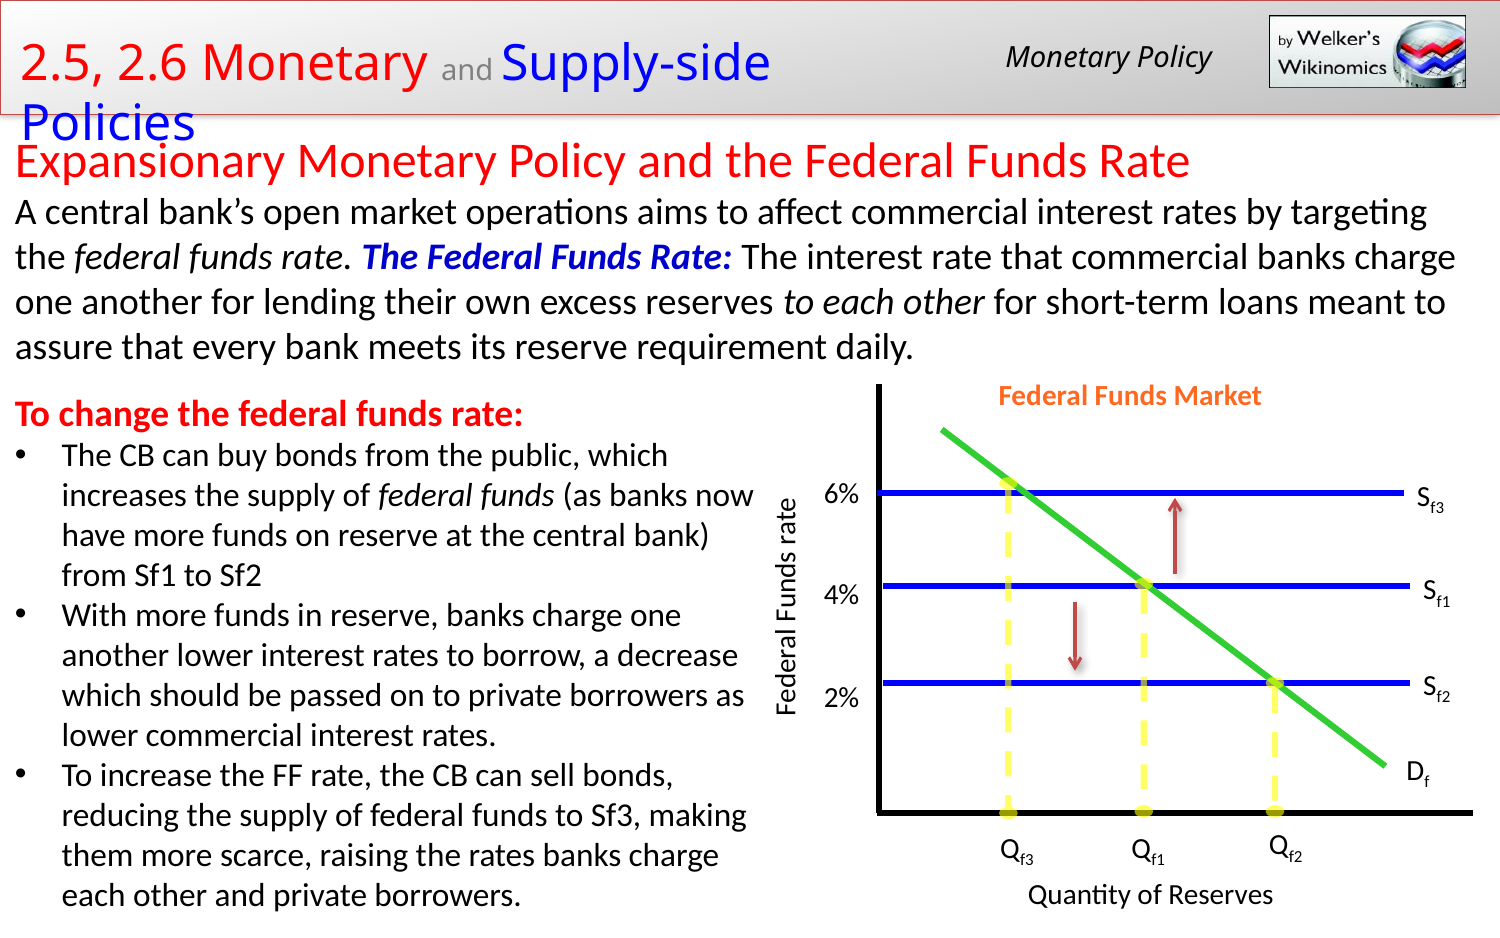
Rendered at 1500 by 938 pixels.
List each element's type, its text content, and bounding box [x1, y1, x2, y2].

text_box To change the federal funds rate: The CB can buy bonds from the public, which increases the supply of federal funds (as banks now have more funds on reserve at the central bank) from Sf1 to Sf2 With more funds in reserve, banks charge one another lower interest rates to borrow, a decrease which should be passed on to private borrowers as lower commercial interest rates. To increase the FF rate, the CB can sell bonds, reducing the supply of federal funds to Sf3, making them more scarce, raising the rates banks charge each other and private borrowers. [0, 381, 753, 920]
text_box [758, 368, 1500, 919]
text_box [0, 0, 1500, 115]
text_box Expansionary Monetary Policy and the Federal Funds Rate A central bank’s open market operations aims to affect commercial interest rates by targeting the federal funds rate. The Federal Funds Rate: The interest rate that commercial banks charge one another for lending their own excess reserves to each other for short-term loans meant to assure that every bank meets its reserve requirement daily. [0, 123, 1500, 375]
